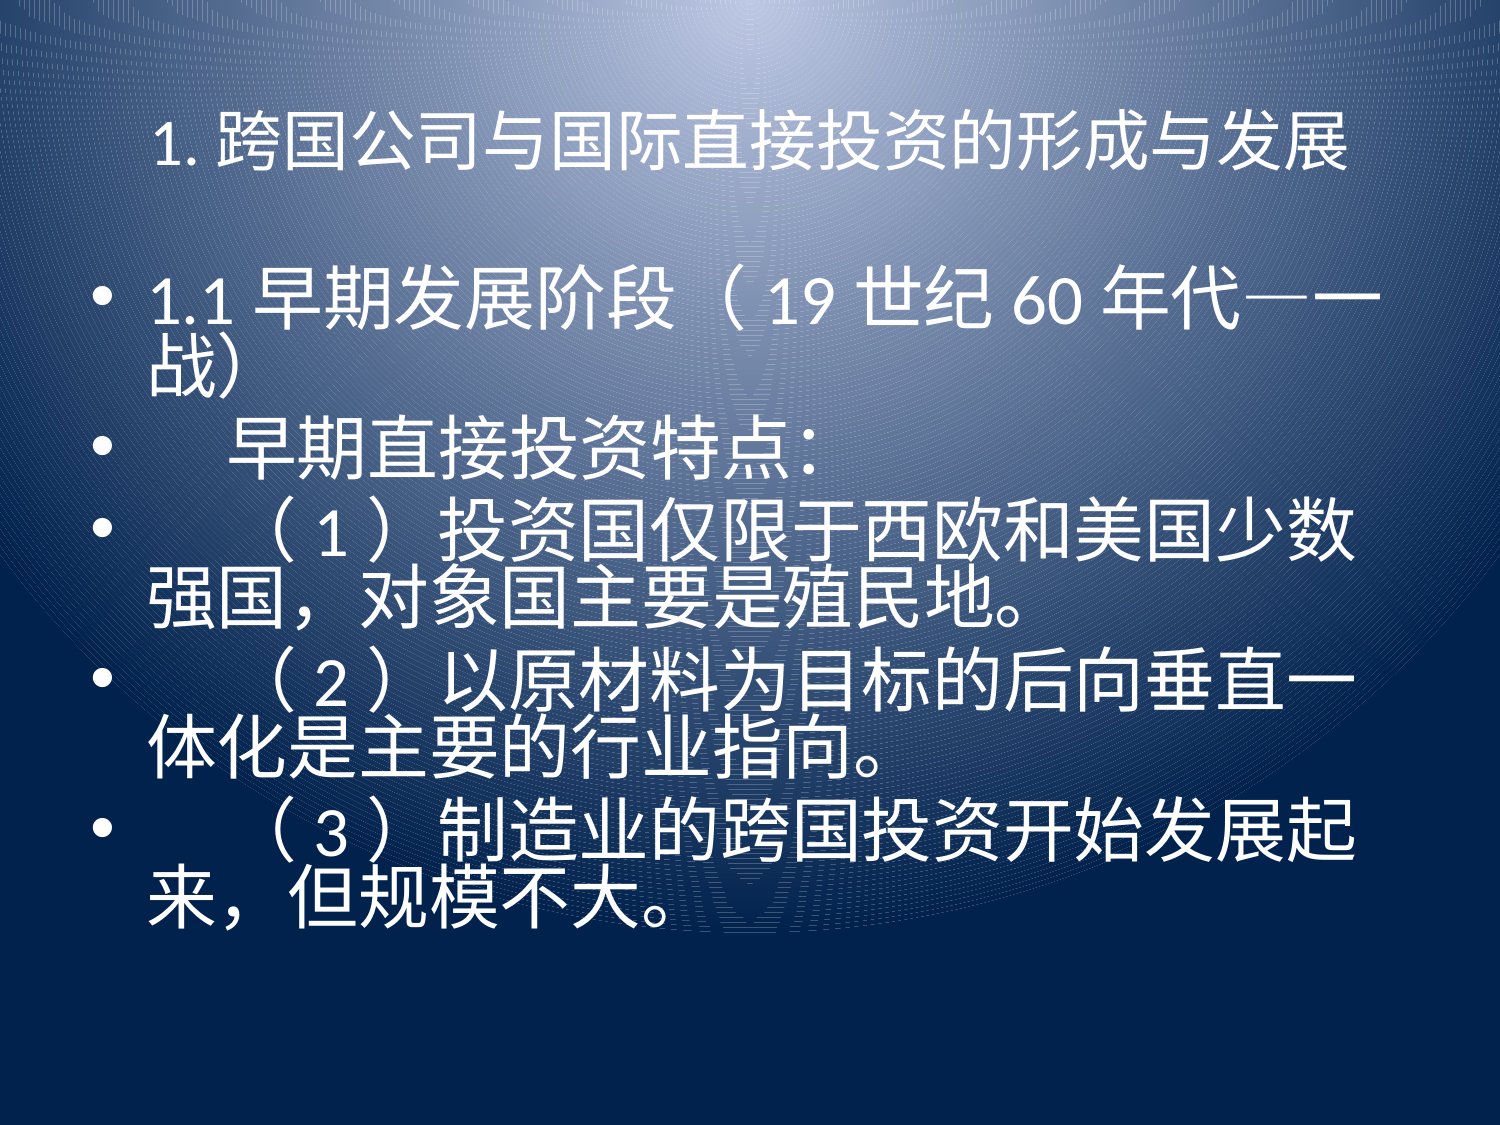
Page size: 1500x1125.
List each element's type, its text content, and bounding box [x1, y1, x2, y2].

list 1.1早期发展阶段（19世纪60年代—一战） 早期直接投资特点： （1）投资国仅限于西欧和美国少数强国，对象国主要是殖民地。 （2）以原材料为目标的后向垂直一体化是主要的行业指向。 （3）制造业的跨国投资开始发展起来，但规模不大。 [75, 262, 1425, 1005]
title 1.跨国公司与国际直接投资的形成与发展 [75, 45, 1425, 233]
